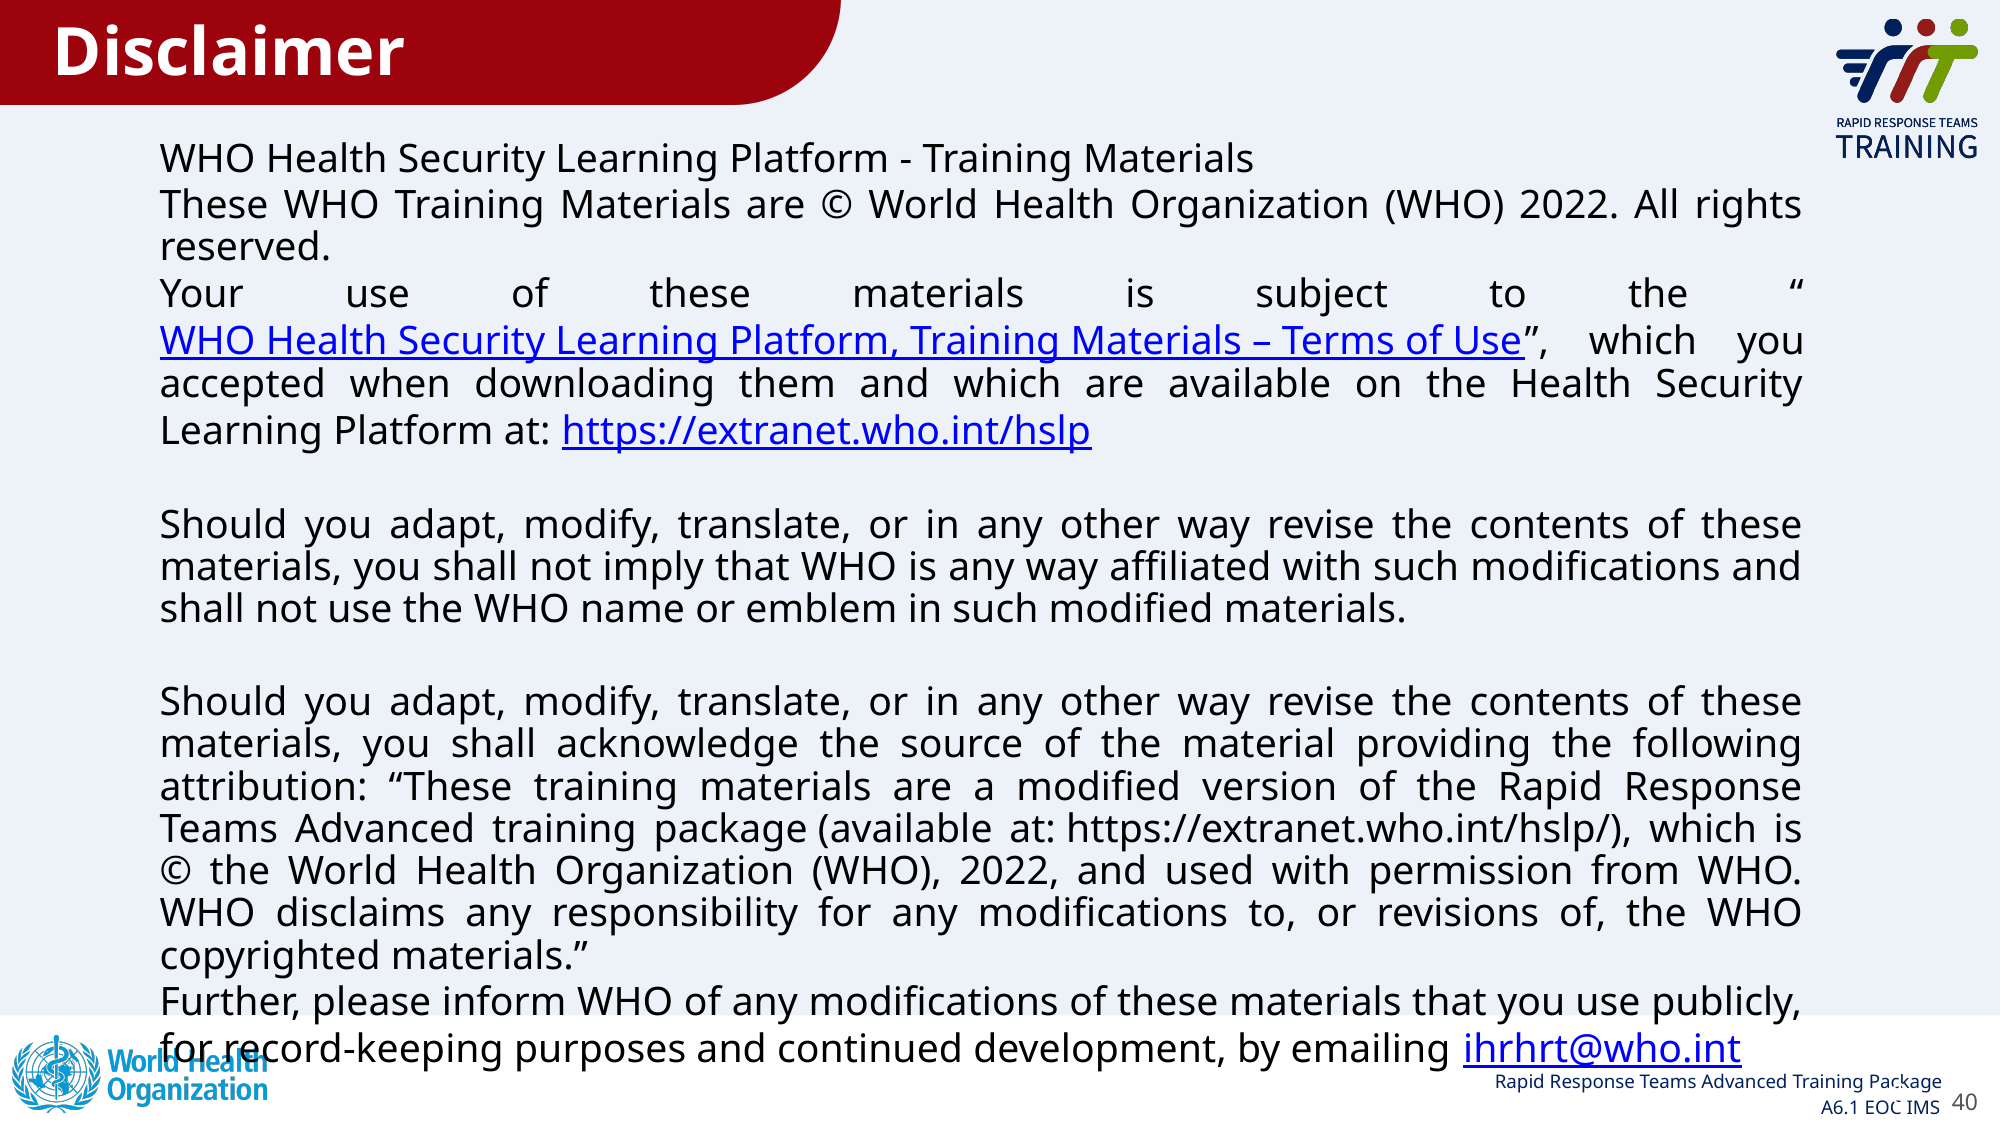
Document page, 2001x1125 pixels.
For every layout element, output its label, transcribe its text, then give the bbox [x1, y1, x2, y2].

picture [12, 1035, 267, 1113]
picture [0, 0, 841, 105]
picture [12, 1083, 48, 1113]
list WHO Health Security Learning Platform - Training Materials These WHO Training Materials are © World Health Organization (WHO) 2022. All rights reserved. Your use of these materials is subject to the “WHO Health Security Learning Platform, Training Materials – Terms of Use”, which you accepted when downloading them and which are available on the Health Security Learning Platform at: https://extranet.who.int/hslp Should you adapt, modify, translate, or in any other way revise the contents of these materials, you shall not imply that WHO is any way affiliated with such modifications and shall not use the WHO name or emblem in such modified materials. Should you adapt, modify, translate, or in any other way revise the contents of these materials, you shall acknowledge the source of the material providing the following attribution: “These training materials are a modified version of the Rapid Response Teams Advanced training package (available at: https://extranet.who.int/hslp/), which is © the World Health Organization (WHO), 2022, and used with permission from WHO. WHO disclaims any responsibility for any modifications to, or revisions of, the WHO copyrighted materials.” Further, please inform WHO of any modifications of these materials that you use publicly, for record-keeping purposes and continued development, by emailing ihrhrt@who.int [159, 137, 1806, 993]
picture [1835, 19, 1978, 167]
slide_number 40 [1882, 1037, 1930, 1092]
picture [58, 1050, 64, 1058]
picture [248, 1059, 255, 1068]
